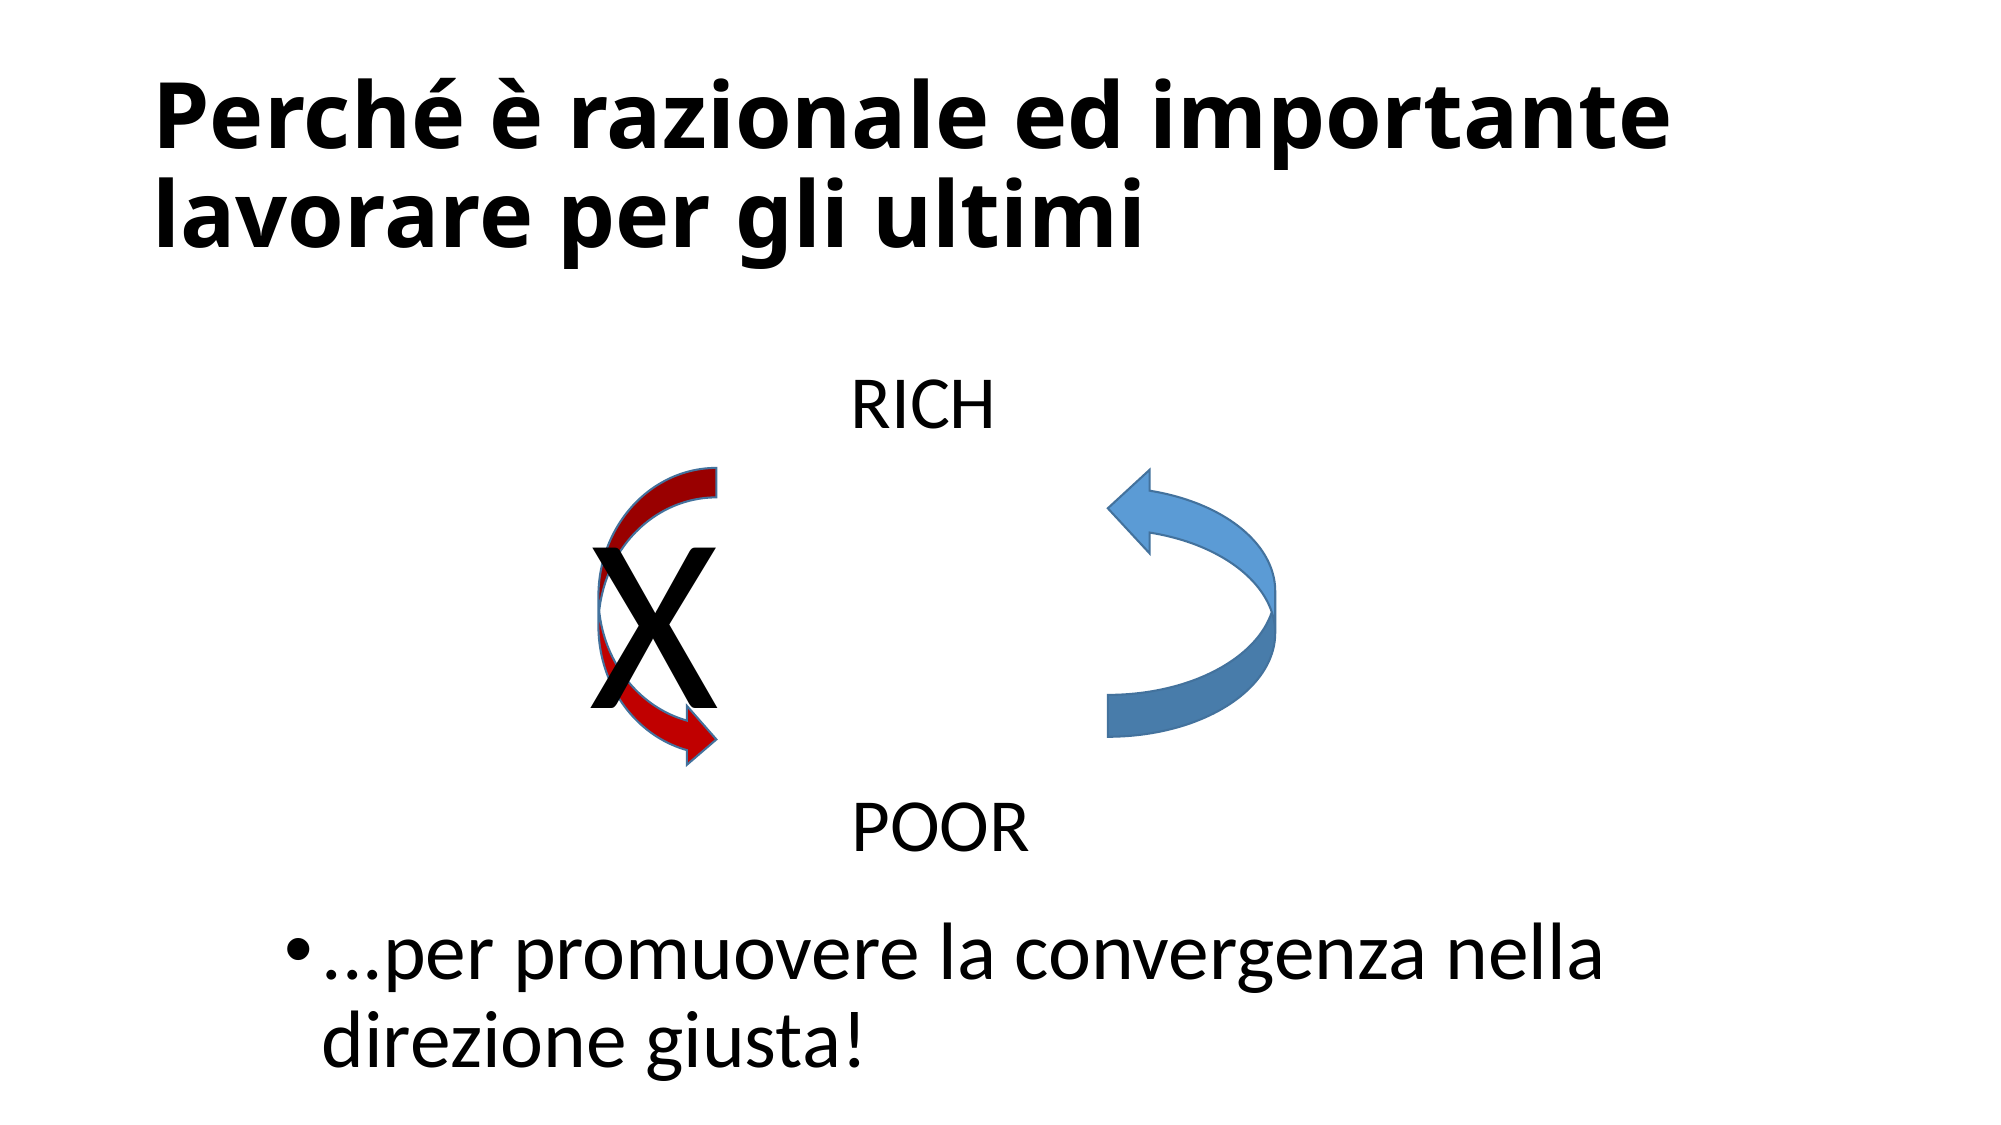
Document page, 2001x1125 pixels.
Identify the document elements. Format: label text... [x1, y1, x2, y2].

text_box RICH [835, 346, 1108, 452]
text_box POOR [836, 768, 1046, 874]
text_box X [574, 450, 800, 766]
text_box [1106, 467, 1277, 738]
list ...per promuovere la convergenza nella direzione giusta! [269, 210, 1752, 1094]
title Perché è razionale ed importante lavorare per gli ultimi [137, 59, 1863, 278]
